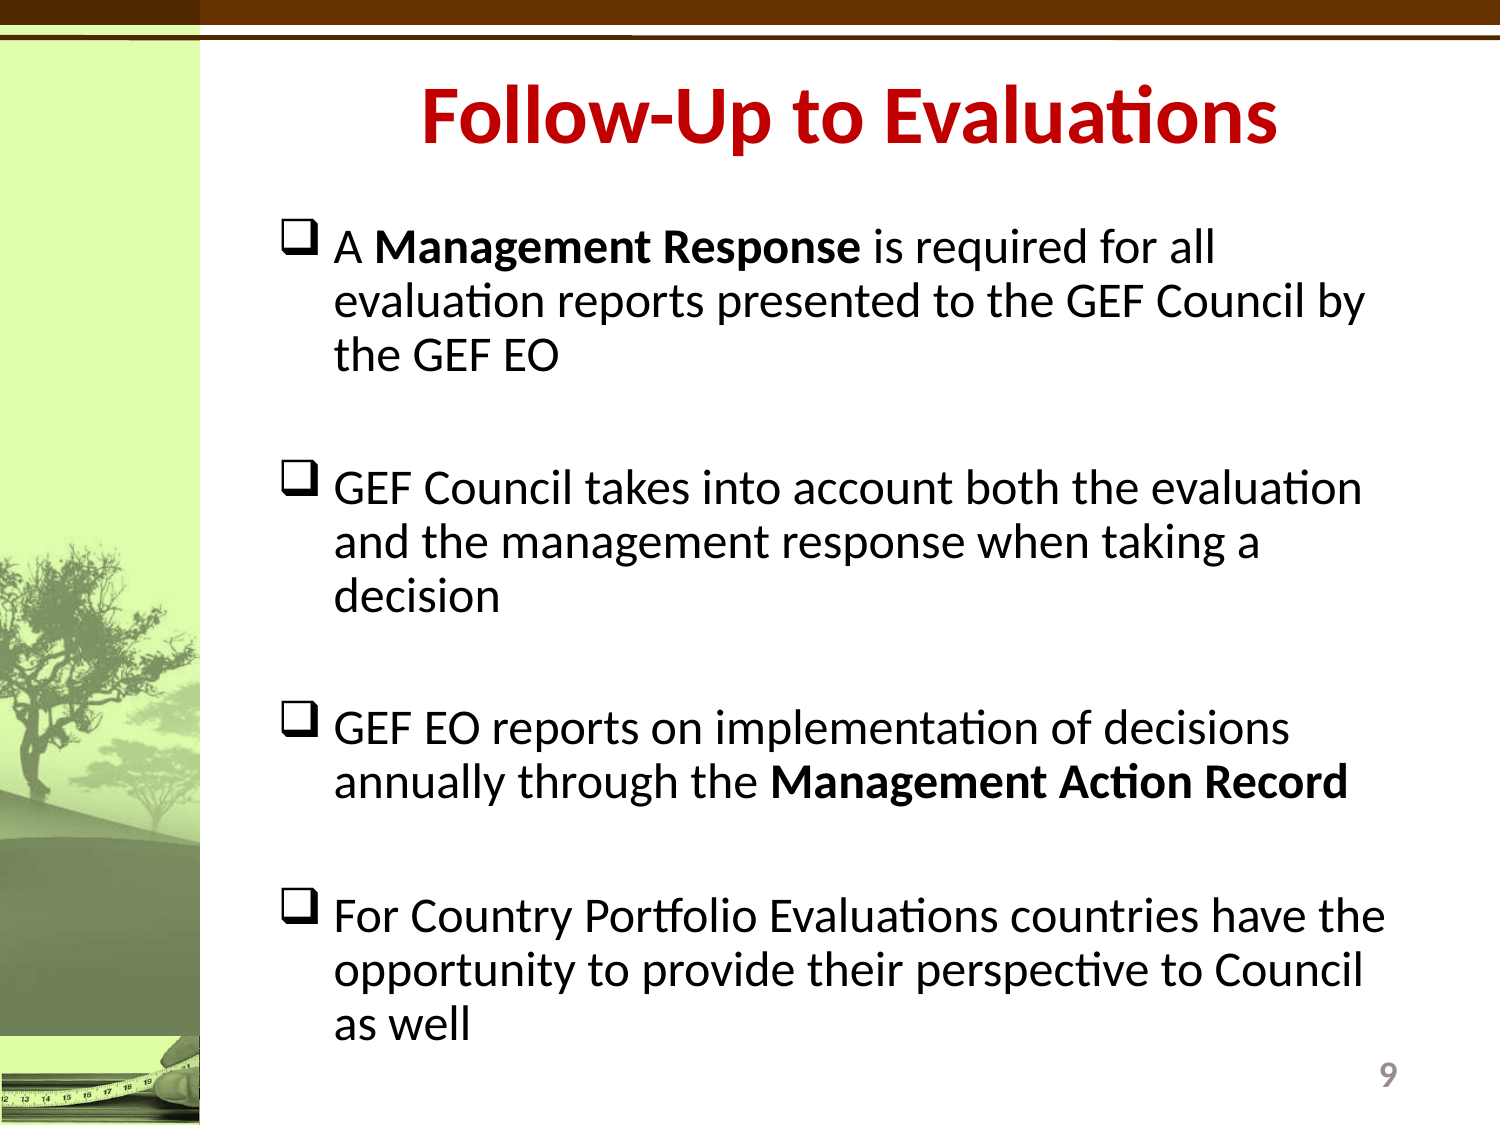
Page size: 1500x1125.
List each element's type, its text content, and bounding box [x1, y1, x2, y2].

slide_number 9 [1074, 1042, 1413, 1103]
list A Management Response is required for all evaluation reports presented to the GEF Council by the GEF EO GEF Council takes into account both the evaluation and the management response when taking a decision GEF EO reports on implementation of decisions annually through the Management Action Record For Country Portfolio Evaluations countries have the opportunity to provide their perspective to Council as well [262, 212, 1426, 1077]
title Follow-Up to Evaluations [199, 44, 1500, 176]
picture [0, 1036, 200, 1125]
